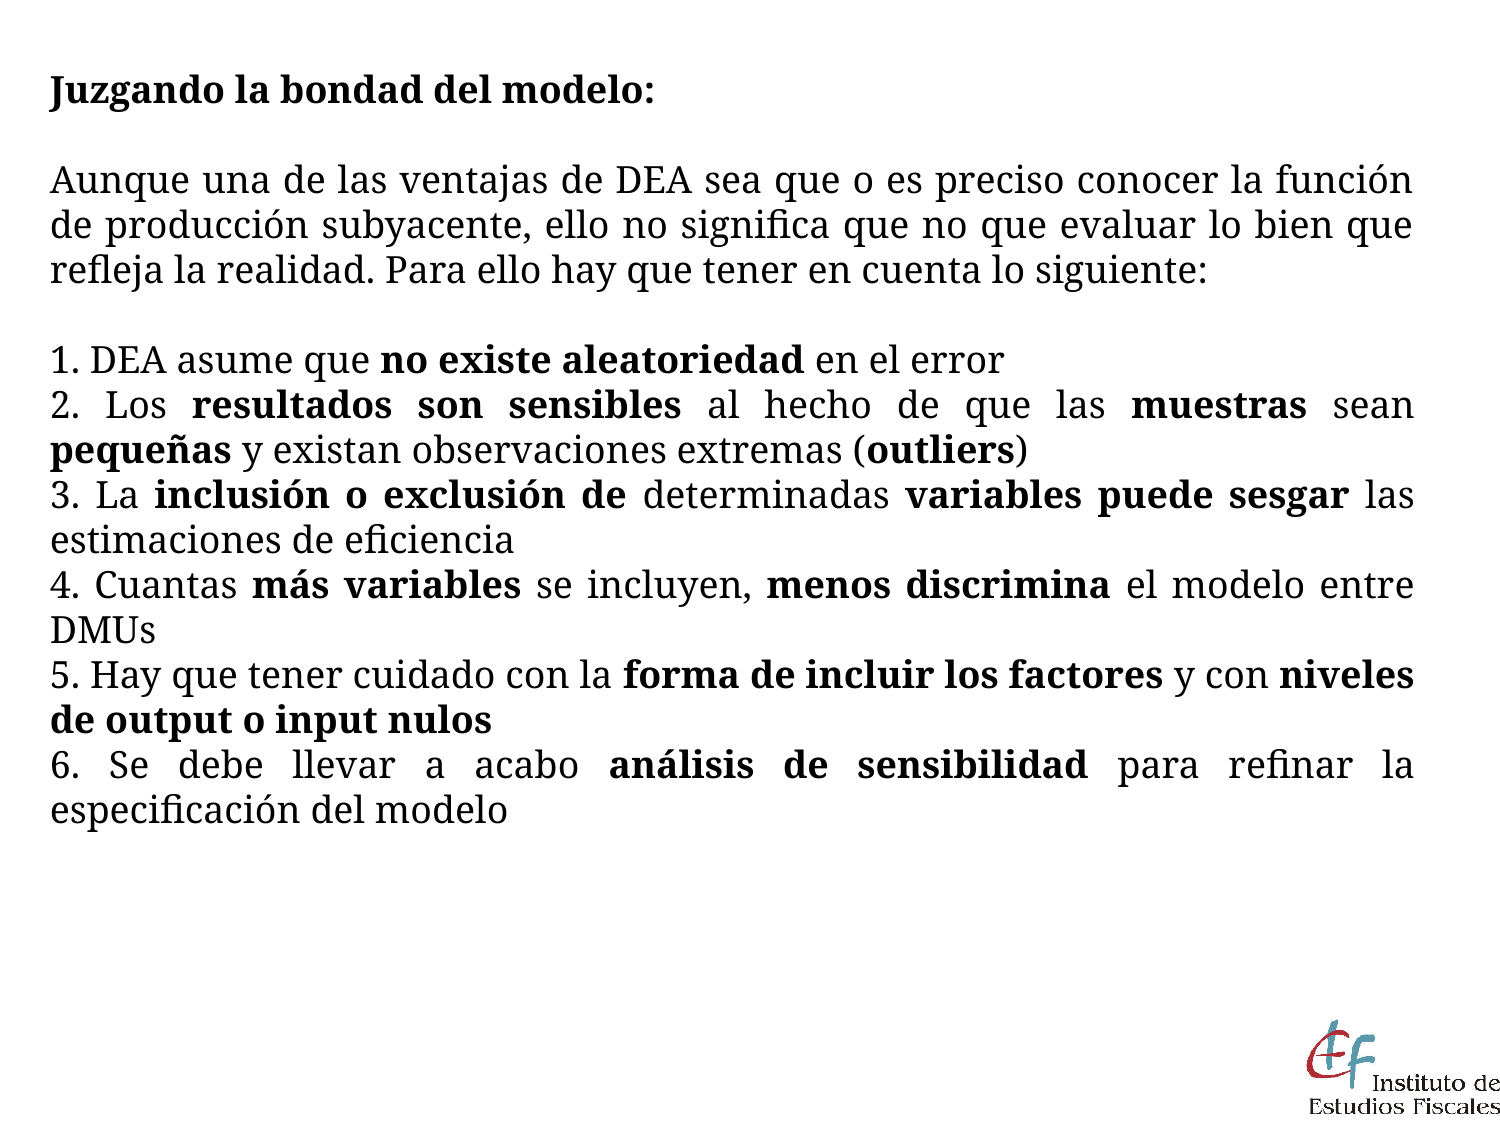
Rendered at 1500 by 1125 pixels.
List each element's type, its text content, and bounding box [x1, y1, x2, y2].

picture [1306, 1019, 1500, 1114]
text_box Juzgando la bondad del modelo: Aunque una de las ventajas de DEA sea que o es preciso conocer la función de producción subyacente, ello no significa que no que evaluar lo bien que refleja la realidad. Para ello hay que tener en cuenta lo siguiente: 1. DEA asume que no existe aleatoriedad en el error 2. Los resultados son sensibles al hecho de que las muestras sean pequeñas y existan observaciones extremas (outliers) 3. La inclusión o exclusión de determinadas variables puede sesgar las estimaciones de eficiencia 4. Cuantas más variables se incluyen, menos discrimina el modelo entre DMUs 5. Hay que tener cuidado con la forma de incluir los factores y con niveles de output o input nulos 6. Se debe llevar a acabo análisis de sensibilidad para refinar la especificación del modelo [35, 58, 1430, 839]
